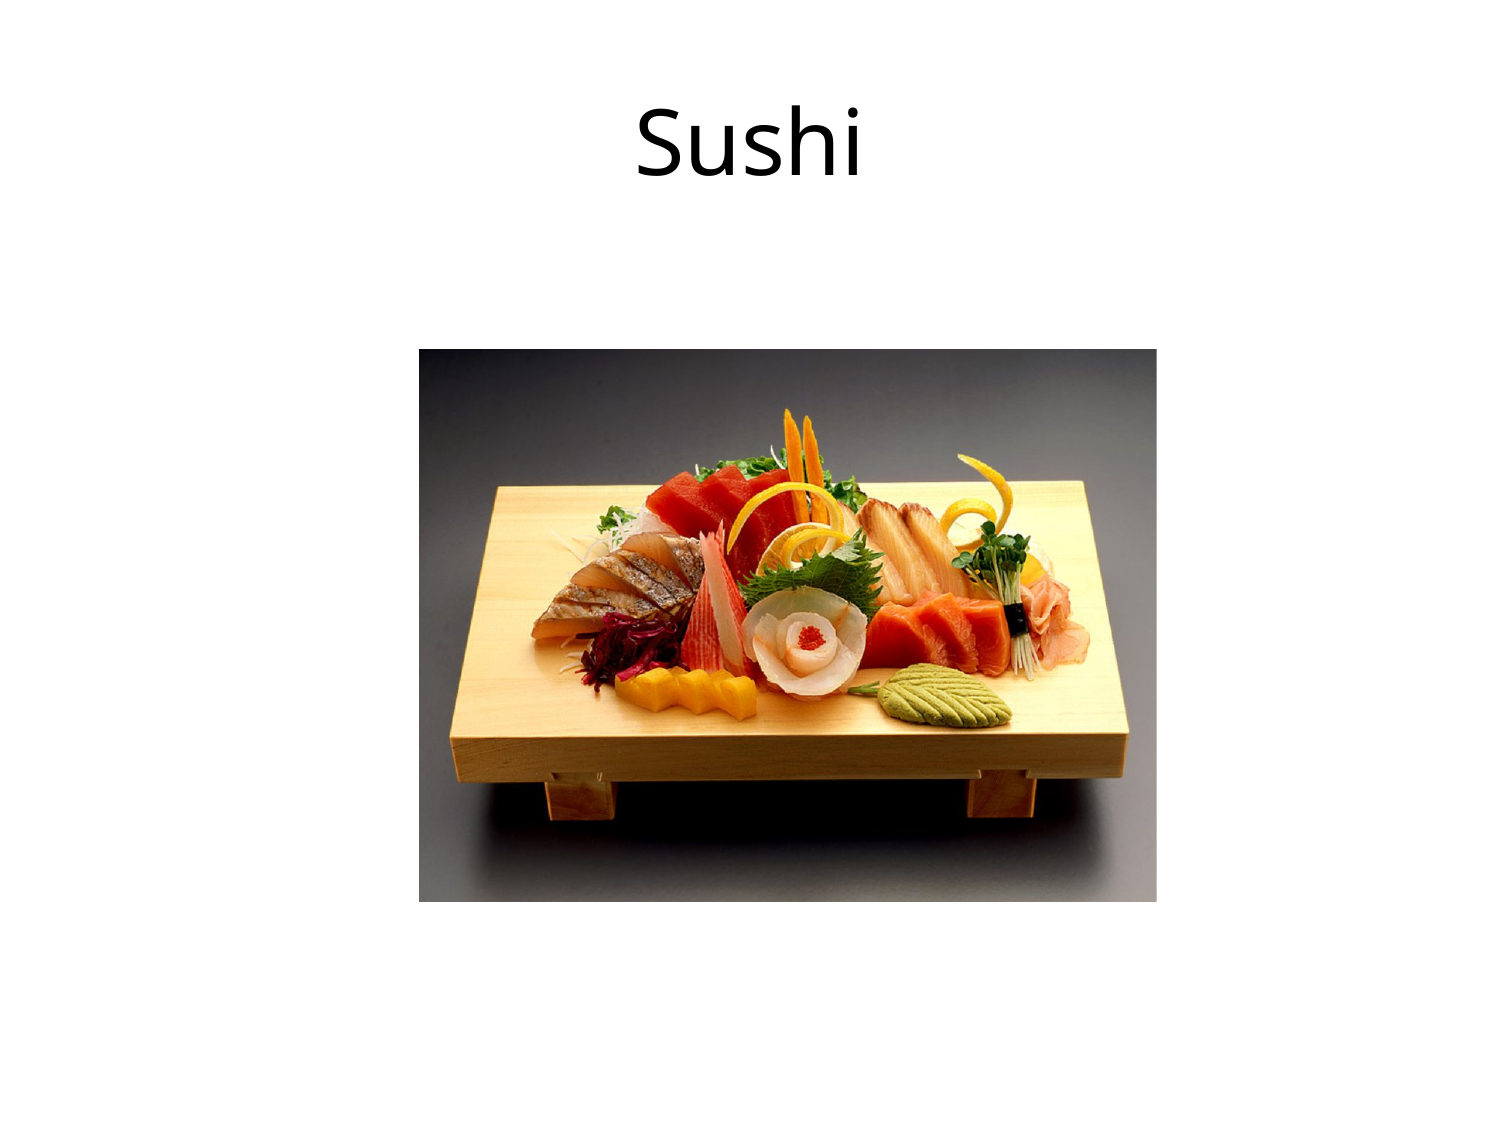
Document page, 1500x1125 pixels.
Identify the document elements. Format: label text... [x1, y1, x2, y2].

picture [418, 349, 1157, 902]
title Sushi [75, 45, 1425, 233]
